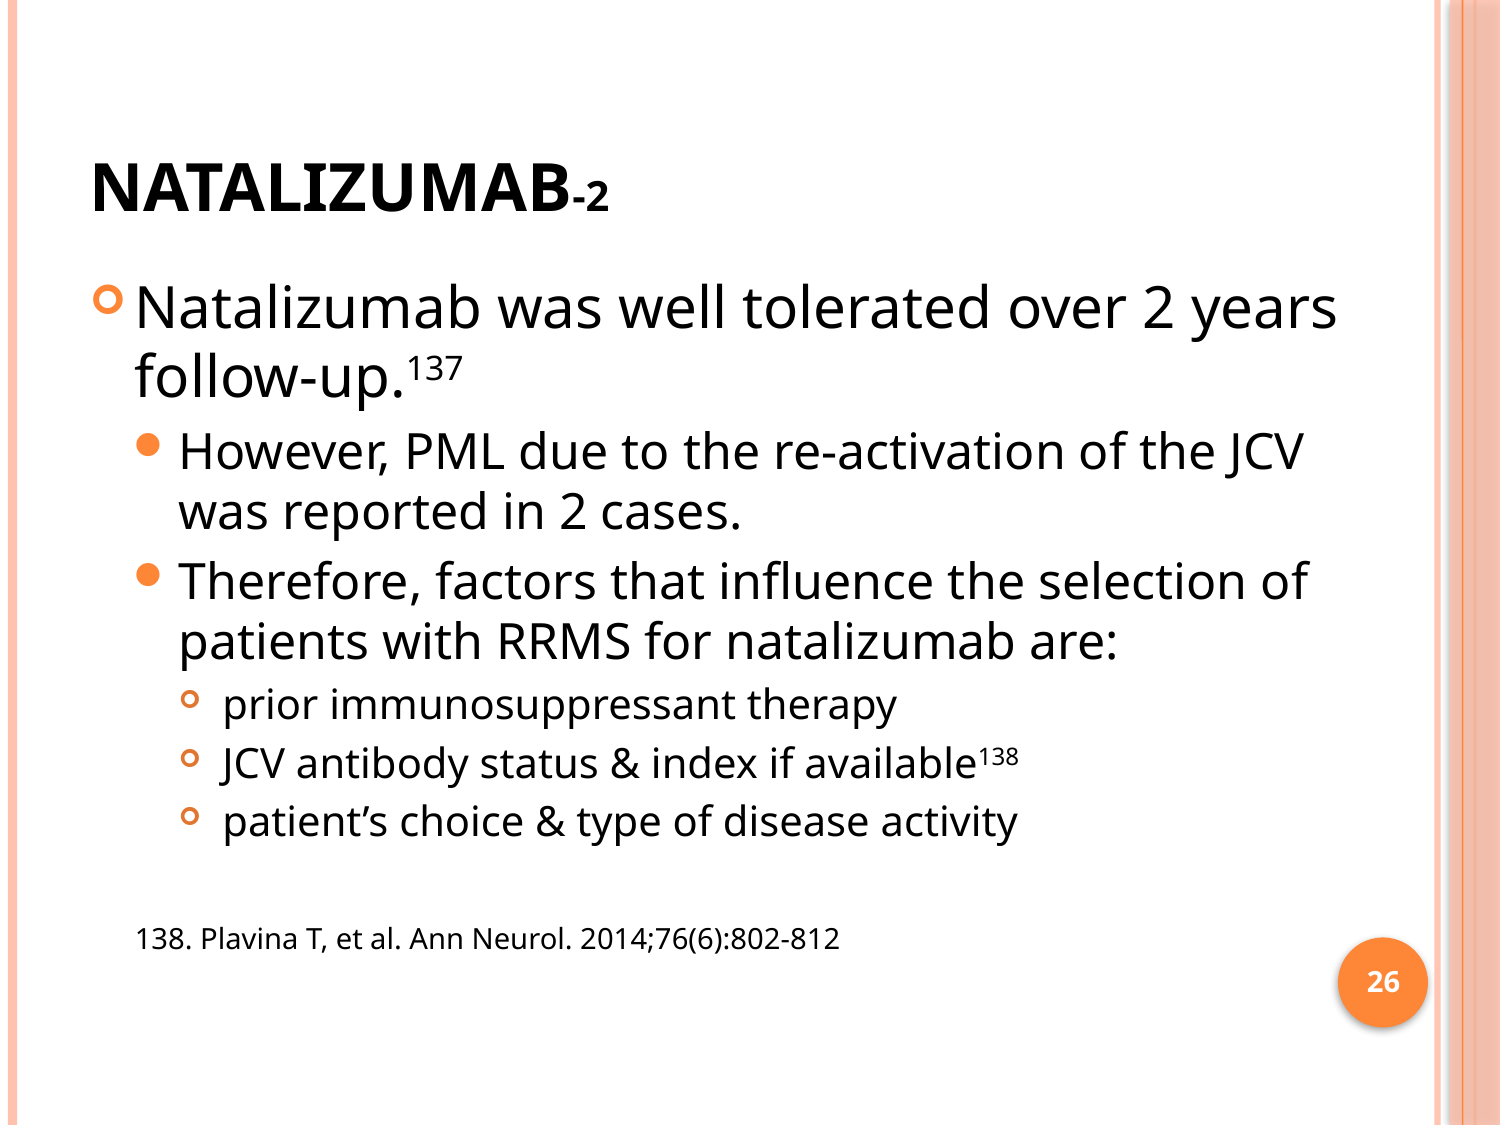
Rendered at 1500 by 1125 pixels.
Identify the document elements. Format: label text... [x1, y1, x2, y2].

slide_number 26 [1333, 940, 1434, 1027]
title Natalizumab-2 [75, 45, 1300, 233]
list Natalizumab was well tolerated over 2 years follow-up.137 However, PML due to the re-activation of the JCV was reported in 2 cases. Therefore, factors that influence the selection of patients with RRMS for natalizumab are: prior immunosuppressant therapy JCV antibody status & index if available138 patient’s choice & type of disease activity 138. Plavina T, et al. Ann Neurol. 2014;76(6):802-812 [75, 262, 1377, 1062]
